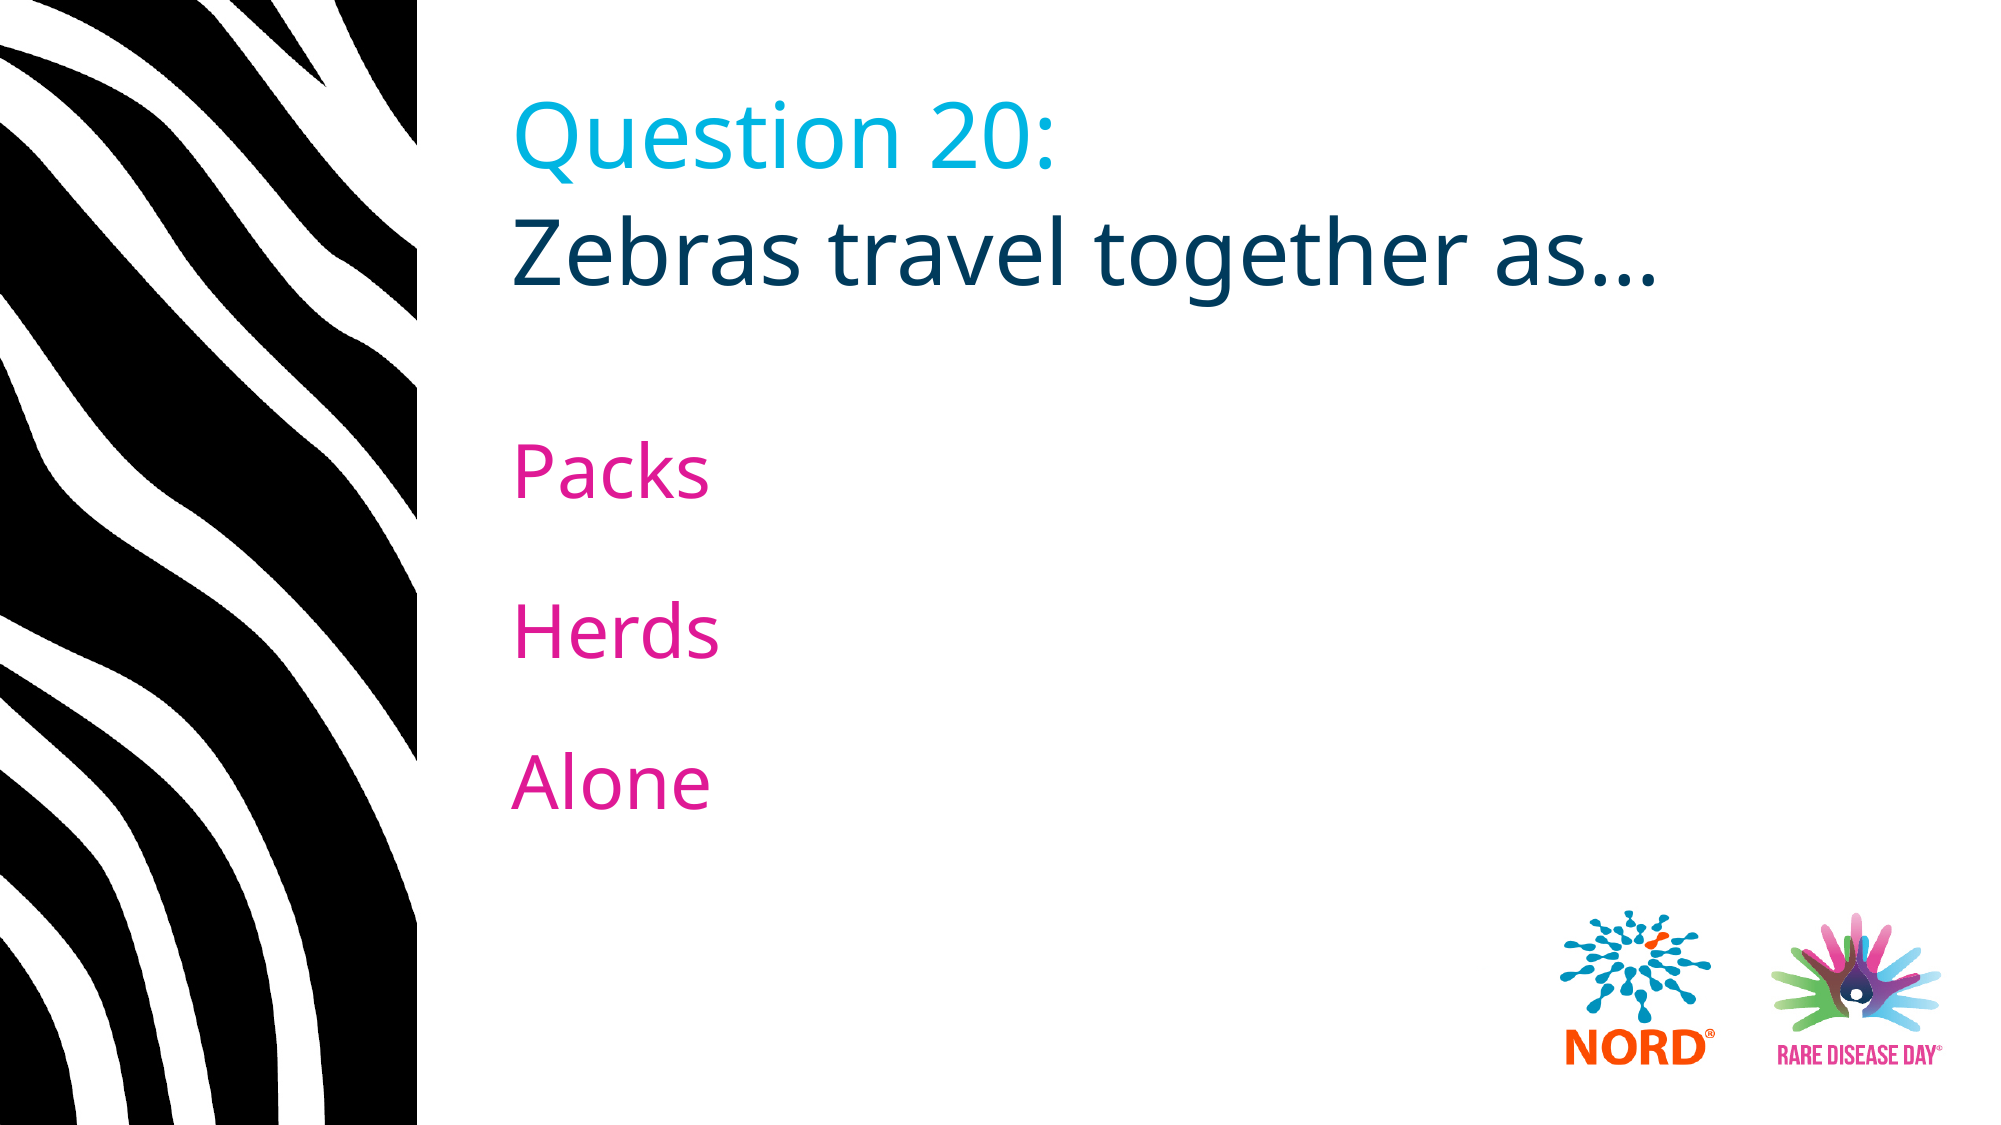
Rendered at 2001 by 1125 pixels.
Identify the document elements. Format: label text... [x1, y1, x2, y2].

text_box Zebras travel together as… [496, 186, 2000, 312]
picture [0, 0, 2001, 1125]
list Packs [496, 426, 1916, 548]
title Question 20: [496, 78, 1863, 186]
text_box Herds [496, 586, 1889, 698]
text_box Alone [496, 737, 1916, 866]
